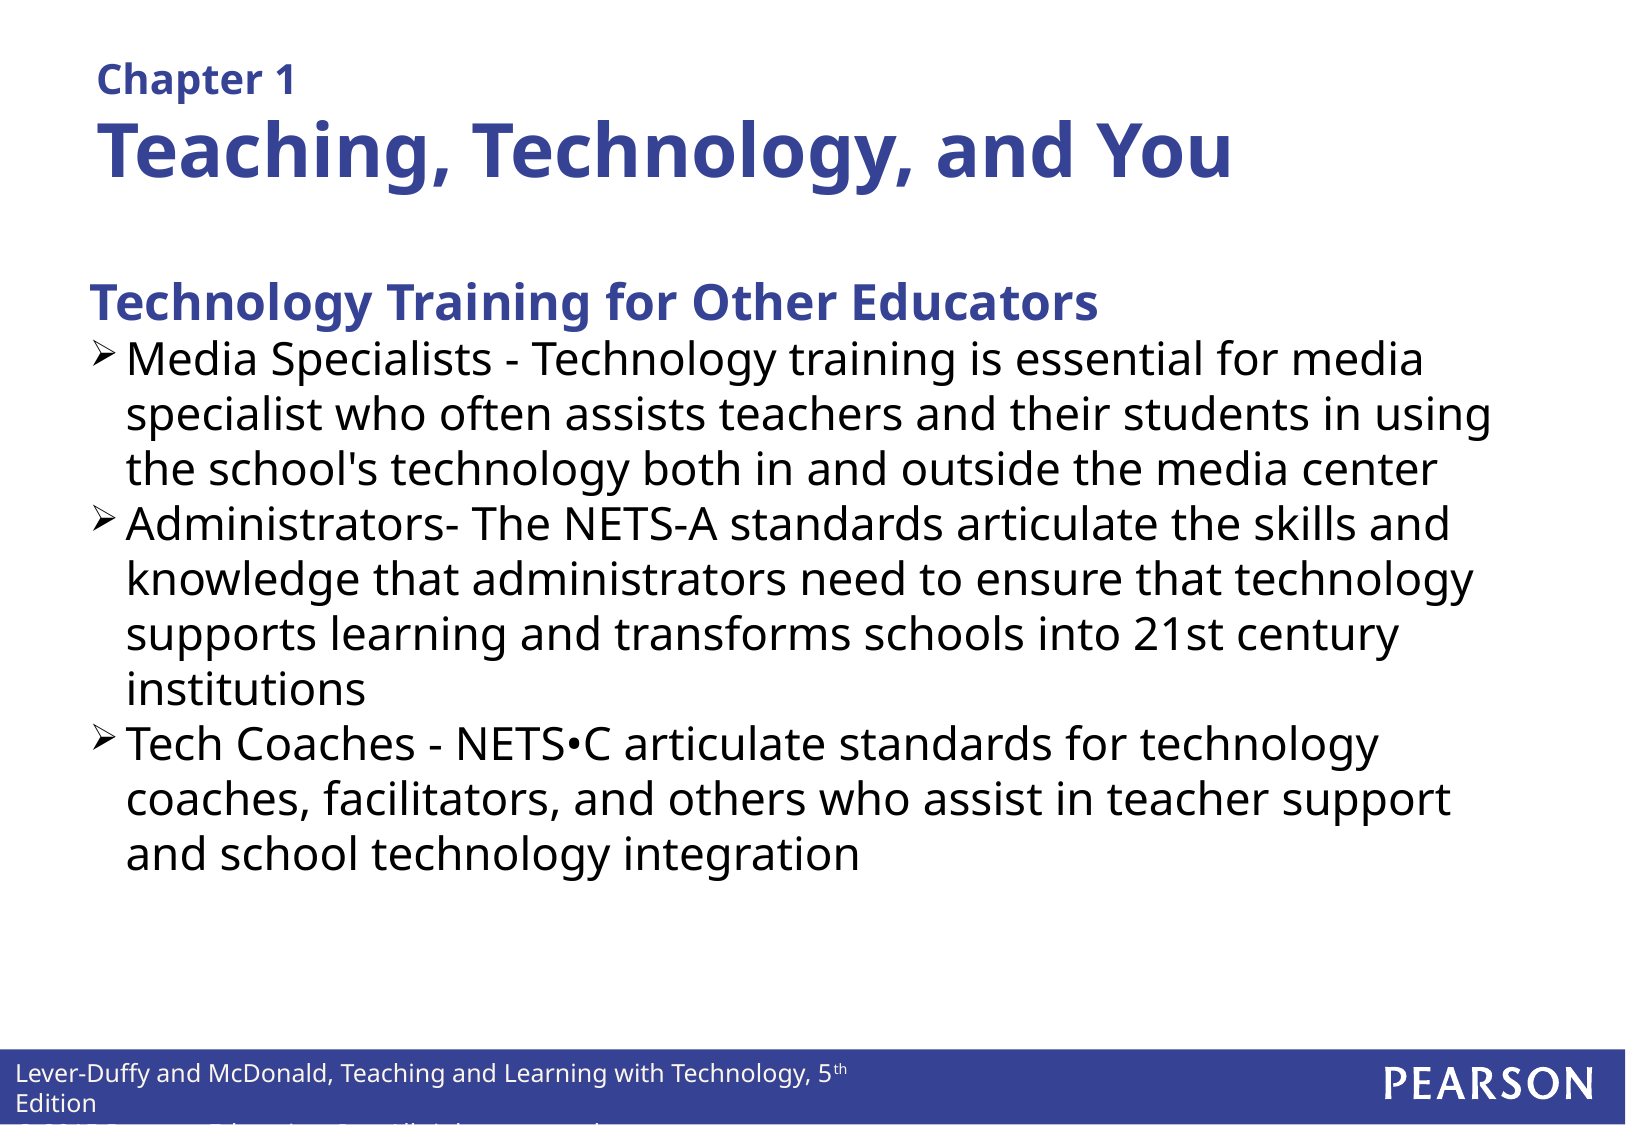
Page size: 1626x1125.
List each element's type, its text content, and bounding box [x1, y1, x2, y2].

list Technology Training for Other Educators Media Specialists - Technology training is essential for media specialist who often assists teachers and their students in using the school's technology both in and outside the media center Administrators- The NETS-A standards articulate the skills and knowledge that administrators need to ensure that technology supports learning and transforms schools into 21st century institutions Tech Coaches - NETS•C articulate standards for technology coaches, facilitators, and others who assist in teacher support and school technology integration [75, 262, 1538, 1005]
title Chapter 1 Teaching, Technology, and You [81, 45, 1544, 233]
